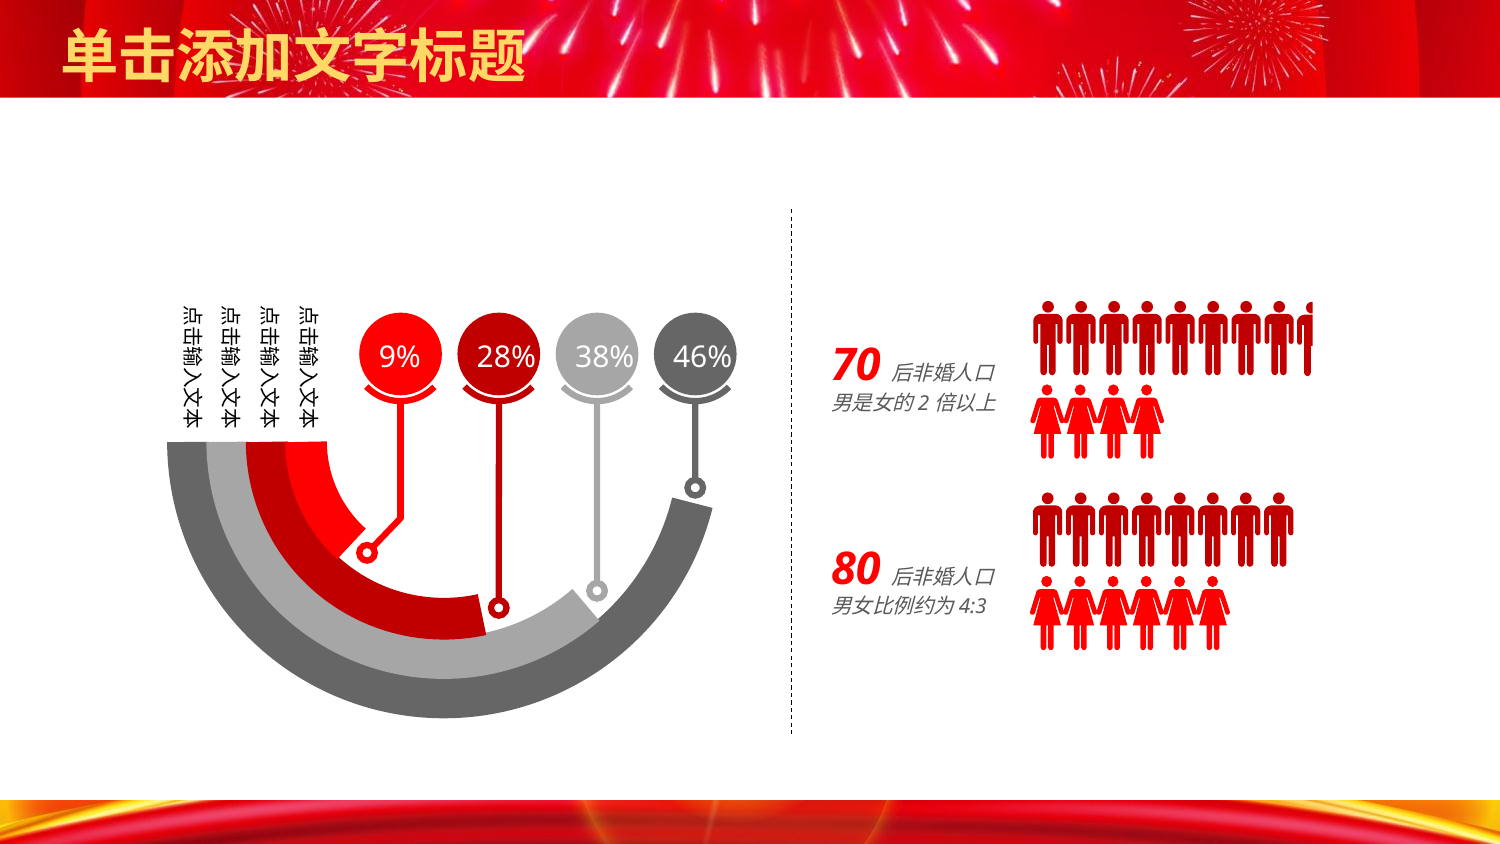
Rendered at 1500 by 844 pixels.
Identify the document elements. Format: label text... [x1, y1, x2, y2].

text_box 70后非婚人口 男是女的2倍以上 [816, 328, 1030, 422]
picture [0, 0, 1500, 97]
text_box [647, 306, 749, 496]
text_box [1029, 492, 1294, 651]
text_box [549, 306, 651, 599]
text_box [226, 445, 587, 659]
text_box [187, 445, 647, 698]
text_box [451, 306, 552, 616]
picture [0, 800, 1500, 844]
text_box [1030, 300, 1313, 459]
text_box [651, 496, 693, 593]
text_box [157, 290, 330, 445]
text_box 80后非婚人口 男女比例约为4:3 [816, 532, 1029, 626]
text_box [353, 306, 448, 561]
text_box [305, 441, 353, 545]
text_box [266, 445, 478, 620]
